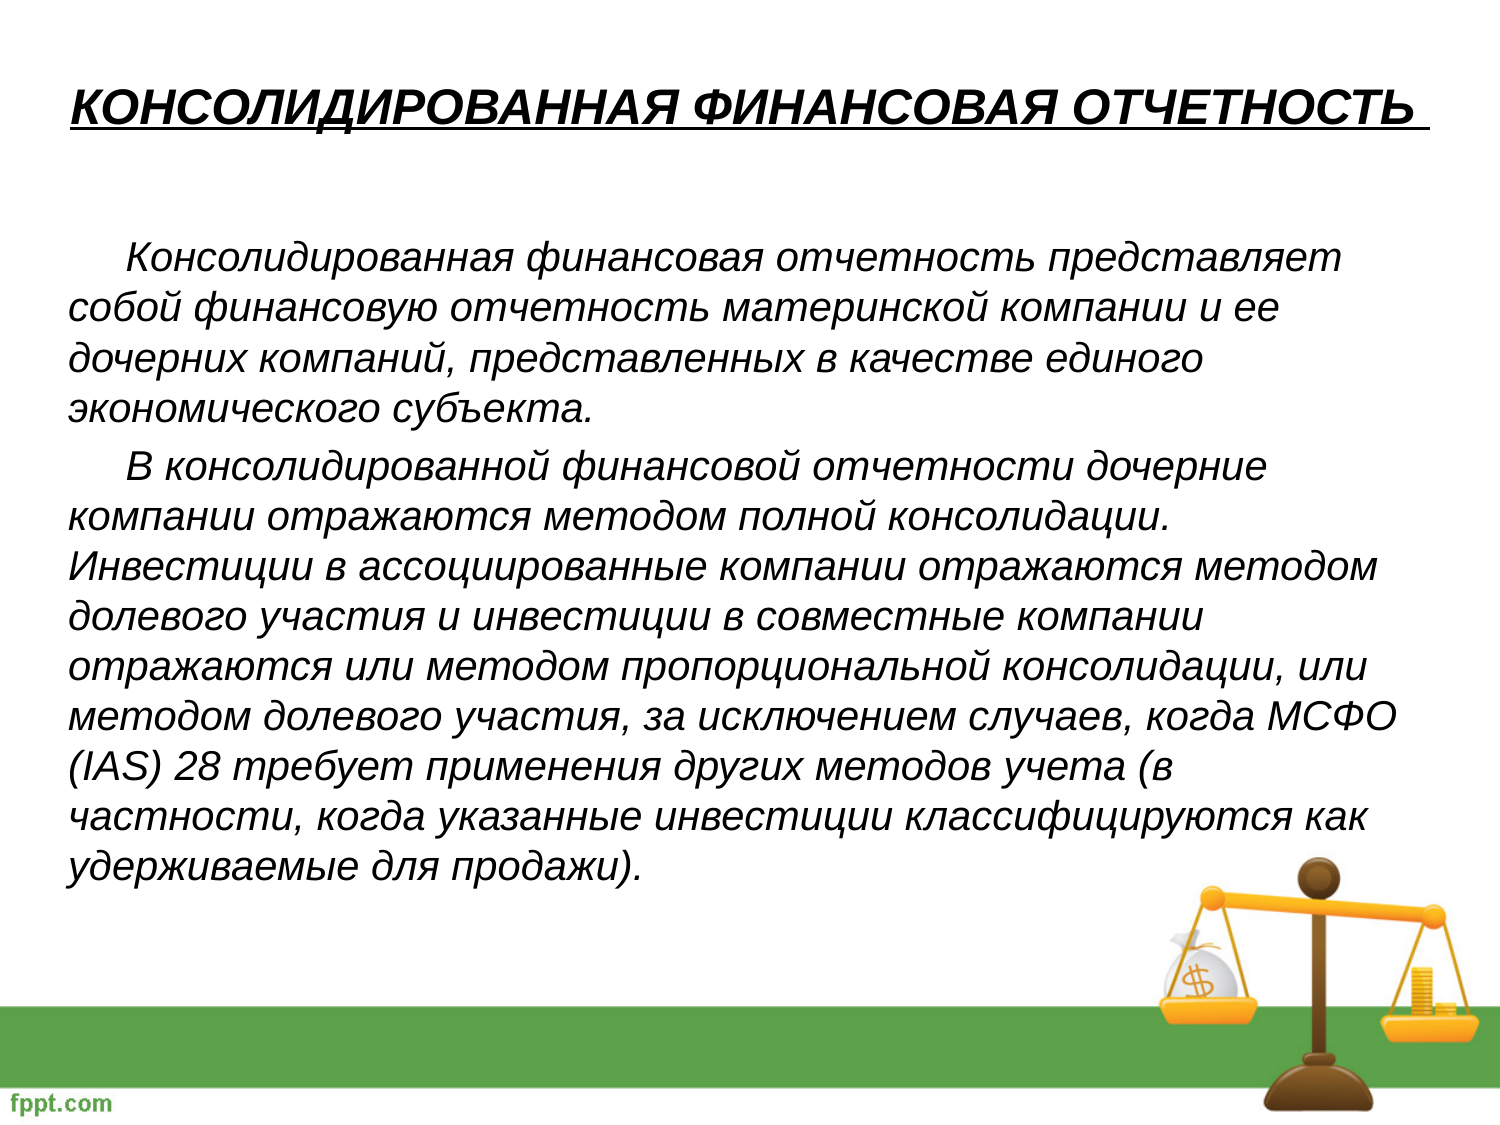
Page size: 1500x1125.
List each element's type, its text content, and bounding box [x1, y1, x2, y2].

title КОНСОЛИДИРОВАННАЯ ФИНАНСОВАЯ ОТЧЕТНОСТЬ [53, 90, 1447, 209]
picture [0, 0, 1500, 1125]
list Консолидированная финансовая отчетность представляет собой финансовую отчетность материнской компании и ее дочерних компаний, представленных в качестве единого экономического субъекта. В консолидированной финансовой отчетности дочерние компании отражаются методом полной консолидации. Инвестиции в ассоциированные компании отражаются методом долевого участия и инвестиции в совместные компании отражаются или методом пропорциональной консолидации, или методом долевого участия, за исключением случаев, когда МСФО (IAS) 28 требует применения других методов учета (в частности, когда указанные инвестиции классифицируются как удерживаемые для продажи). [53, 184, 1425, 965]
